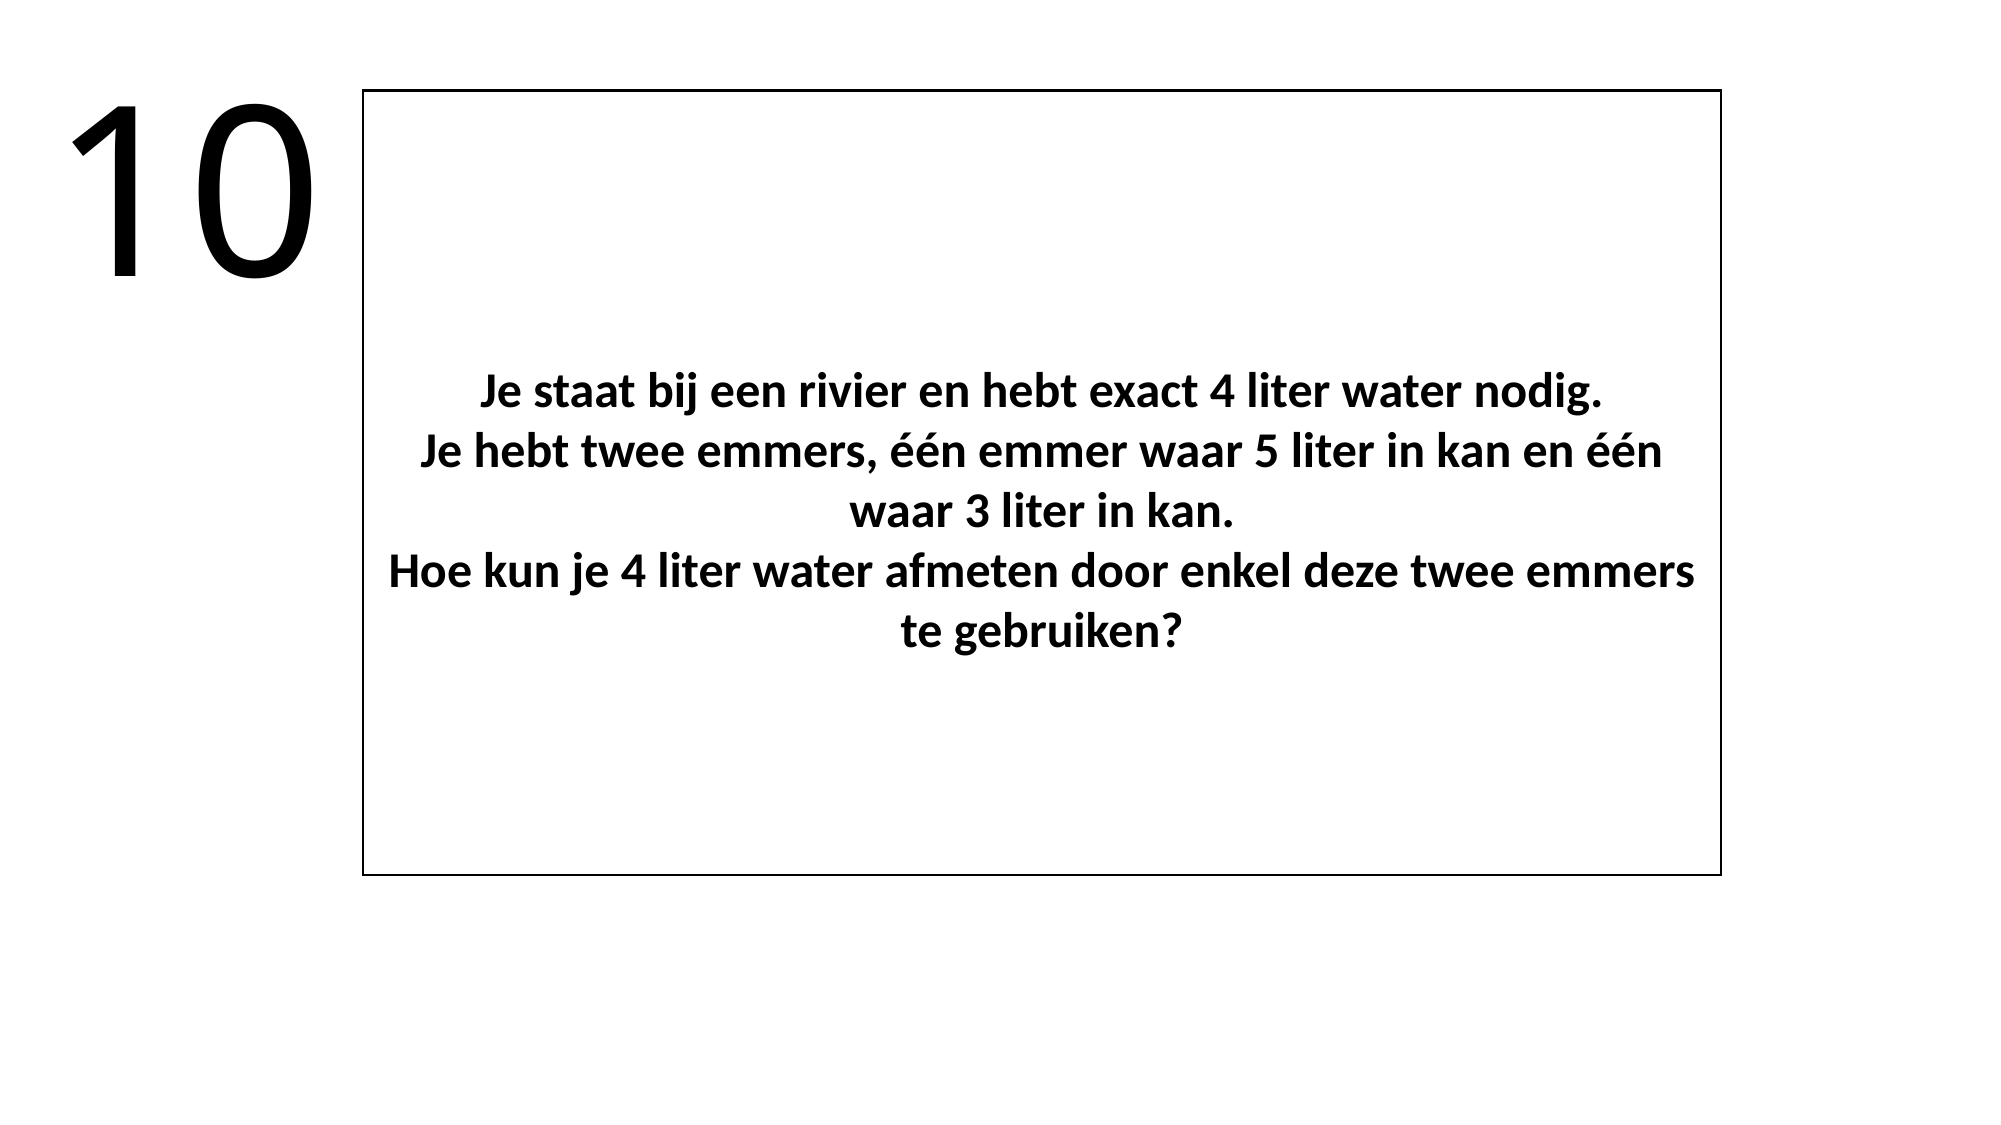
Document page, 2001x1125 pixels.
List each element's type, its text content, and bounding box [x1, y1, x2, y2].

text_box Je staat bij een rivier en hebt exact 4 liter water nodig. Je hebt twee emmers, één emmer waar 5 liter in kan en één waar 3 liter in kan. Hoe kun je 4 liter water afmeten door enkel deze twee emmers te gebruiken? [362, 308, 1722, 876]
text_box 10 [36, 90, 1762, 308]
